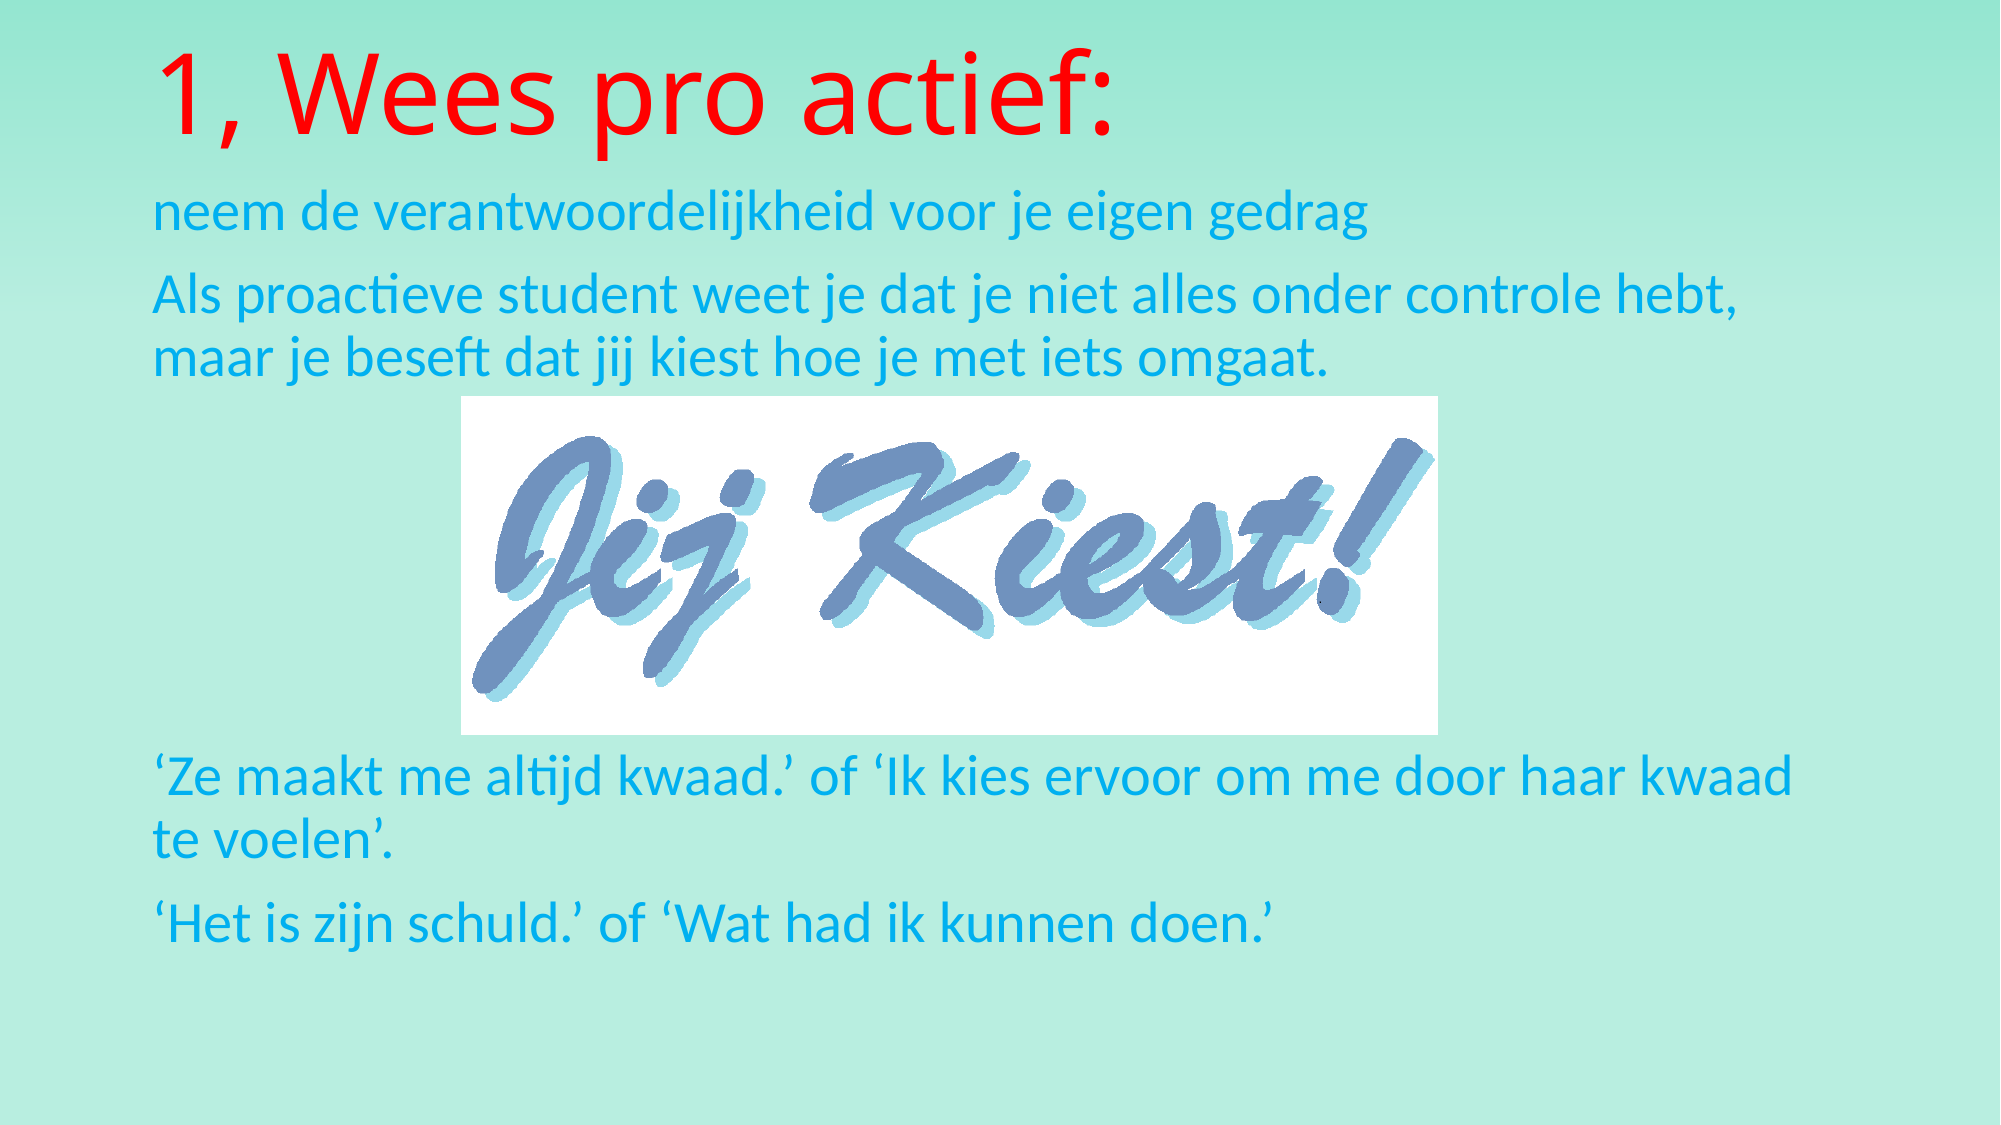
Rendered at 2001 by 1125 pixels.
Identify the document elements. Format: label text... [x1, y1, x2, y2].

list 1, Wees pro actief: neem de verantwoordelijkheid voor je eigen gedrag Als proactieve student weet je dat je niet alles onder controle hebt, maar je beseft dat jij kiest hoe je met iets omgaat. ‘Ze maakt me altijd kwaad.’ of ‘Ik kies ervoor om me door haar kwaad te voelen’. ‘Het is zijn schuld.’ of ‘Wat had ik kunnen doen.’ [137, 29, 1863, 1014]
picture [461, 396, 1438, 735]
